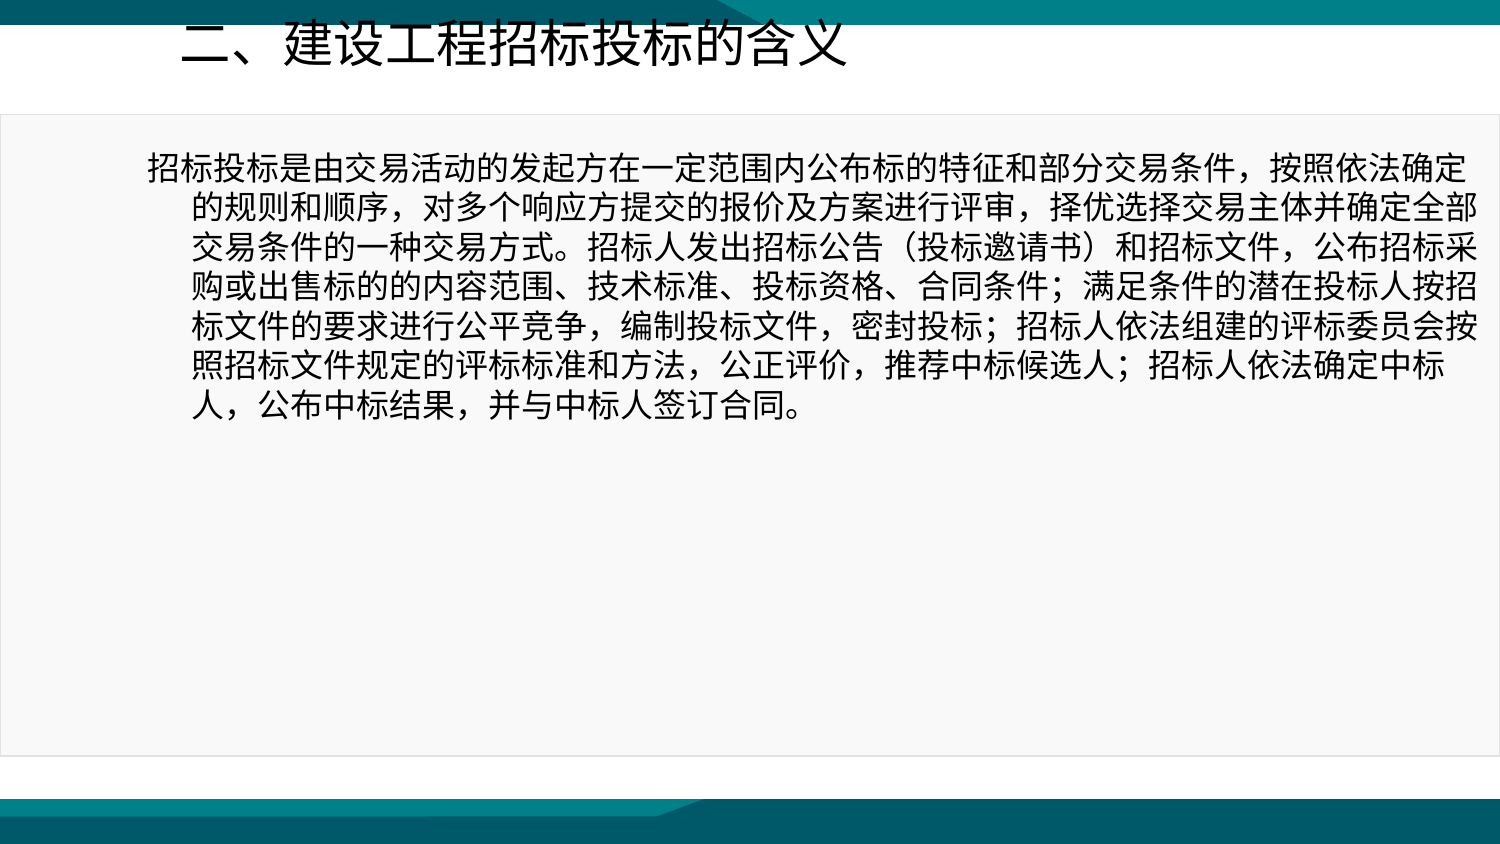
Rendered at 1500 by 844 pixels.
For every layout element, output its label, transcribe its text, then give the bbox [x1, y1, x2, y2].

list 招标投标是由交易活动的发起方在一定范围内公布标的特征和部分交易条件，按照依法确定的规则和顺序，对多个响应方提交的报价及方案进行评审，择优选择交易主体并确定全部交易条件的一种交易方式。招标人发出招标公告（投标邀请书）和招标文件，公布招标采购或出售标的的内容范围、技术标准、投标资格、合同条件；满足条件的潜在投标人按招标文件的要求进行公平竞争，编制投标文件，密封投标；招标人依法组建的评标委员会按照招标文件规定的评标标准和方法，公正评价，推荐中标候选人；招标人依法确定中标人，公布中标结果，并与中标人签订合同。 [132, 139, 1500, 786]
title 二、建设工程招标投标的含义 [164, 10, 1500, 109]
